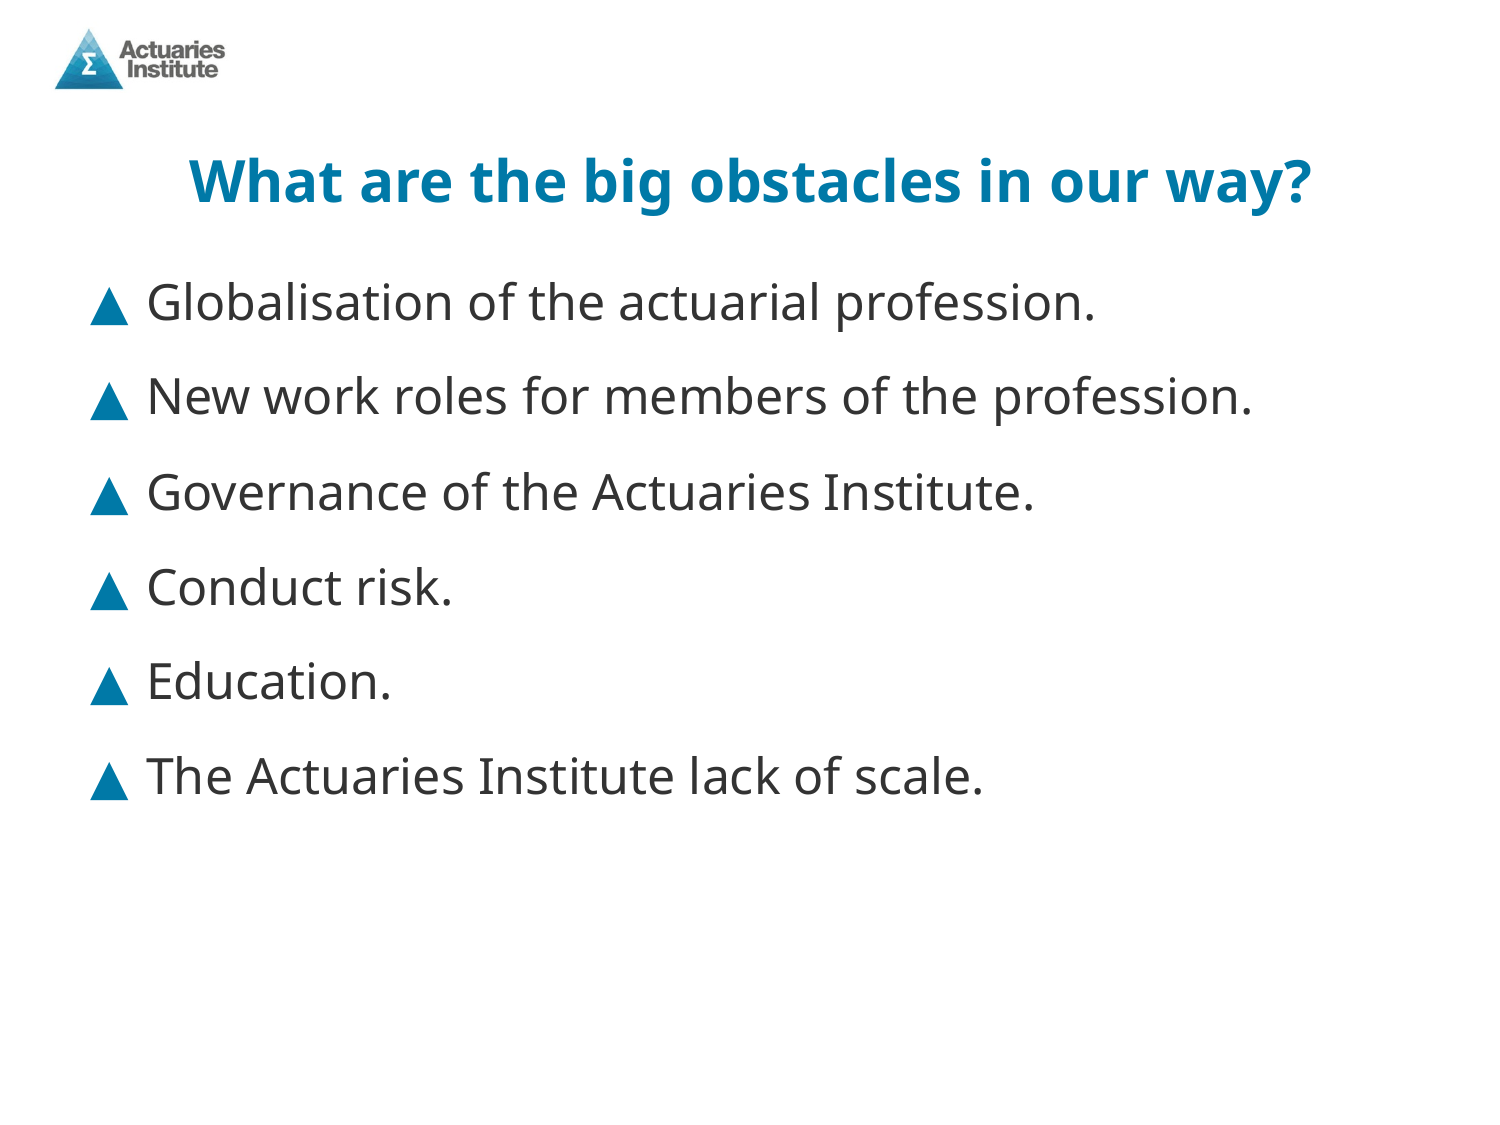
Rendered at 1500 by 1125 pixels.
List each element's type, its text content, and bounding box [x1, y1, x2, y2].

picture [0, 0, 1500, 93]
list Globalisation of the actuarial profession. New work roles for members of the profession. Governance of the Actuaries Institute. Conduct risk. Education. The Actuaries Institute lack of scale. [75, 262, 1425, 1005]
title What are the big obstacles in our way? [76, 125, 1425, 233]
